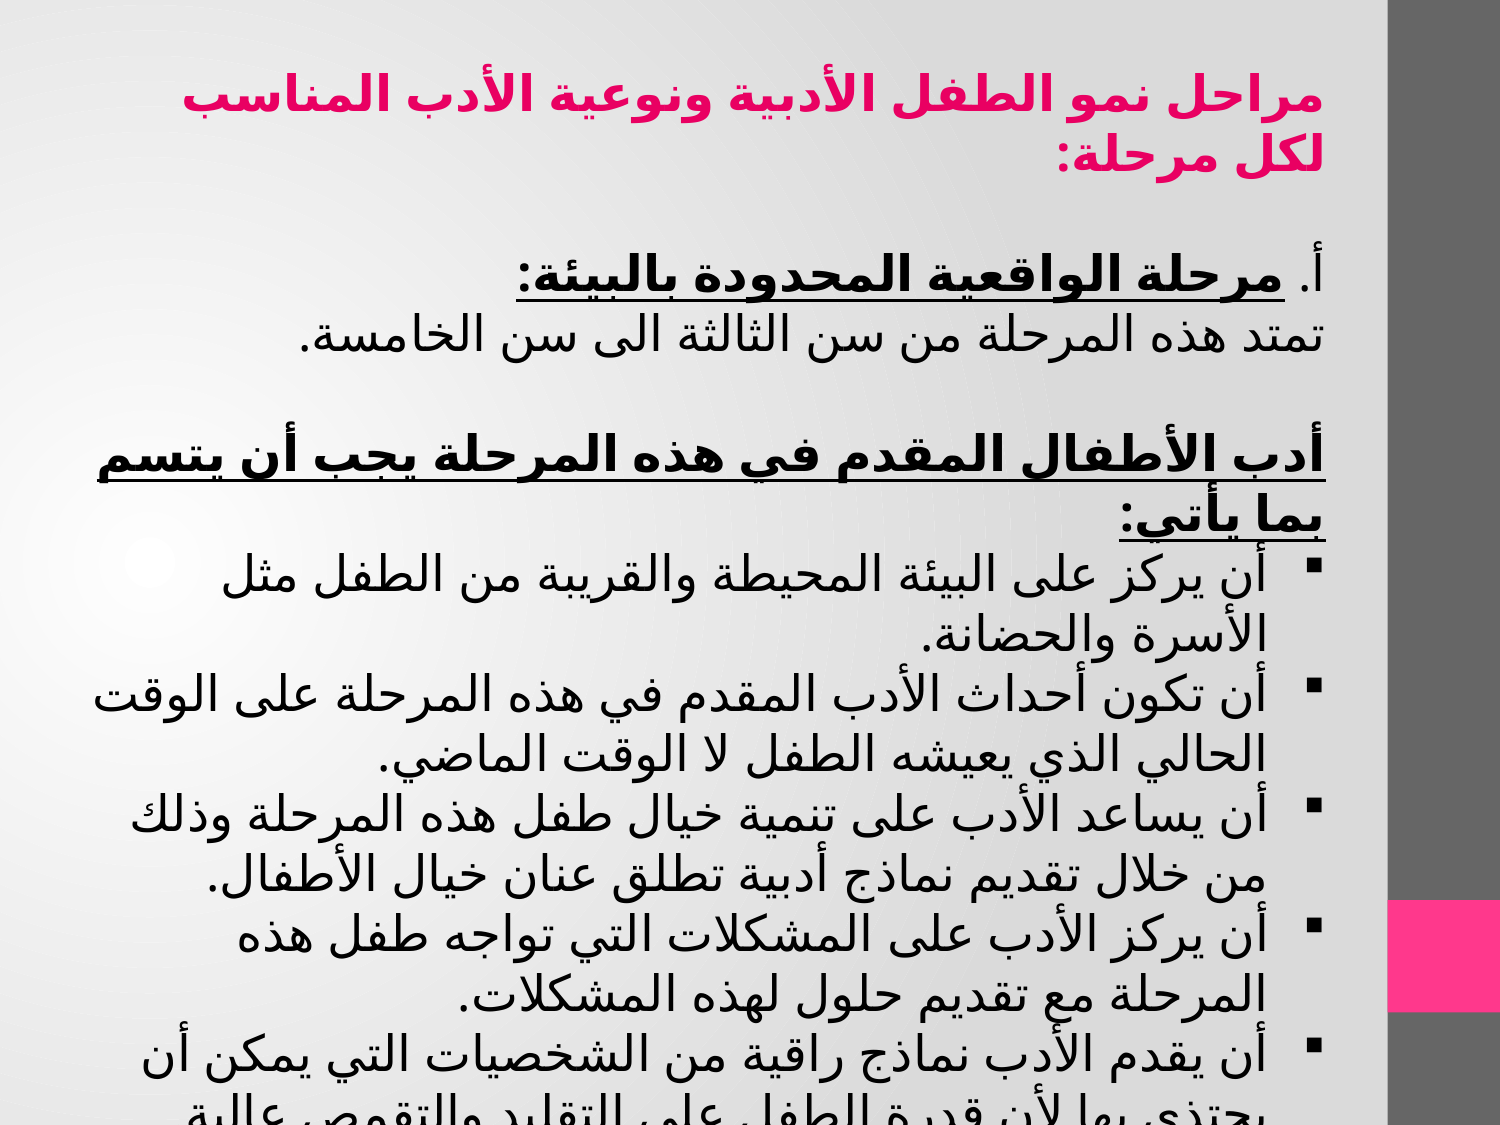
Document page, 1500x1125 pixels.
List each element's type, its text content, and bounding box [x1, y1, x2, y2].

text_box مراحل نمو الطفل الأدبية ونوعية الأدب المناسب لكل مرحلة: أ. مرحلة الواقعية المحدودة بالبيئة: تمتد هذه المرحلة من سن الثالثة الى سن الخامسة. أدب الأطفال المقدم في هذه المرحلة يجب أن يتسم بما يأتي: أن يركز على البيئة المحيطة والقريبة من الطفل مثل الأسرة والحضانة. أن تكون أحداث الأدب المقدم في هذه المرحلة على الوقت الحالي الذي يعيشه الطفل لا الوقت الماضي. أن يساعد الأدب على تنمية خيال طفل هذه المرحلة وذلك من خلال تقديم نماذج أدبية تطلق عنان خيال الأطفال. أن يركز الأدب على المشكلات التي تواجه طفل هذه المرحلة مع تقديم حلول لهذه المشكلات. أن يقدم الأدب نماذج راقية من الشخصيات التي يمكن أن يحتذى بها لأن قدرة الطفل على التقليد والتقمص عالية. أن تكون لغة الأدب مباشرة وألفاظها لها مدلولات حسية معروفة وأن تناسب مستوى طفل هذه المرحلة. [76, 54, 1341, 1125]
